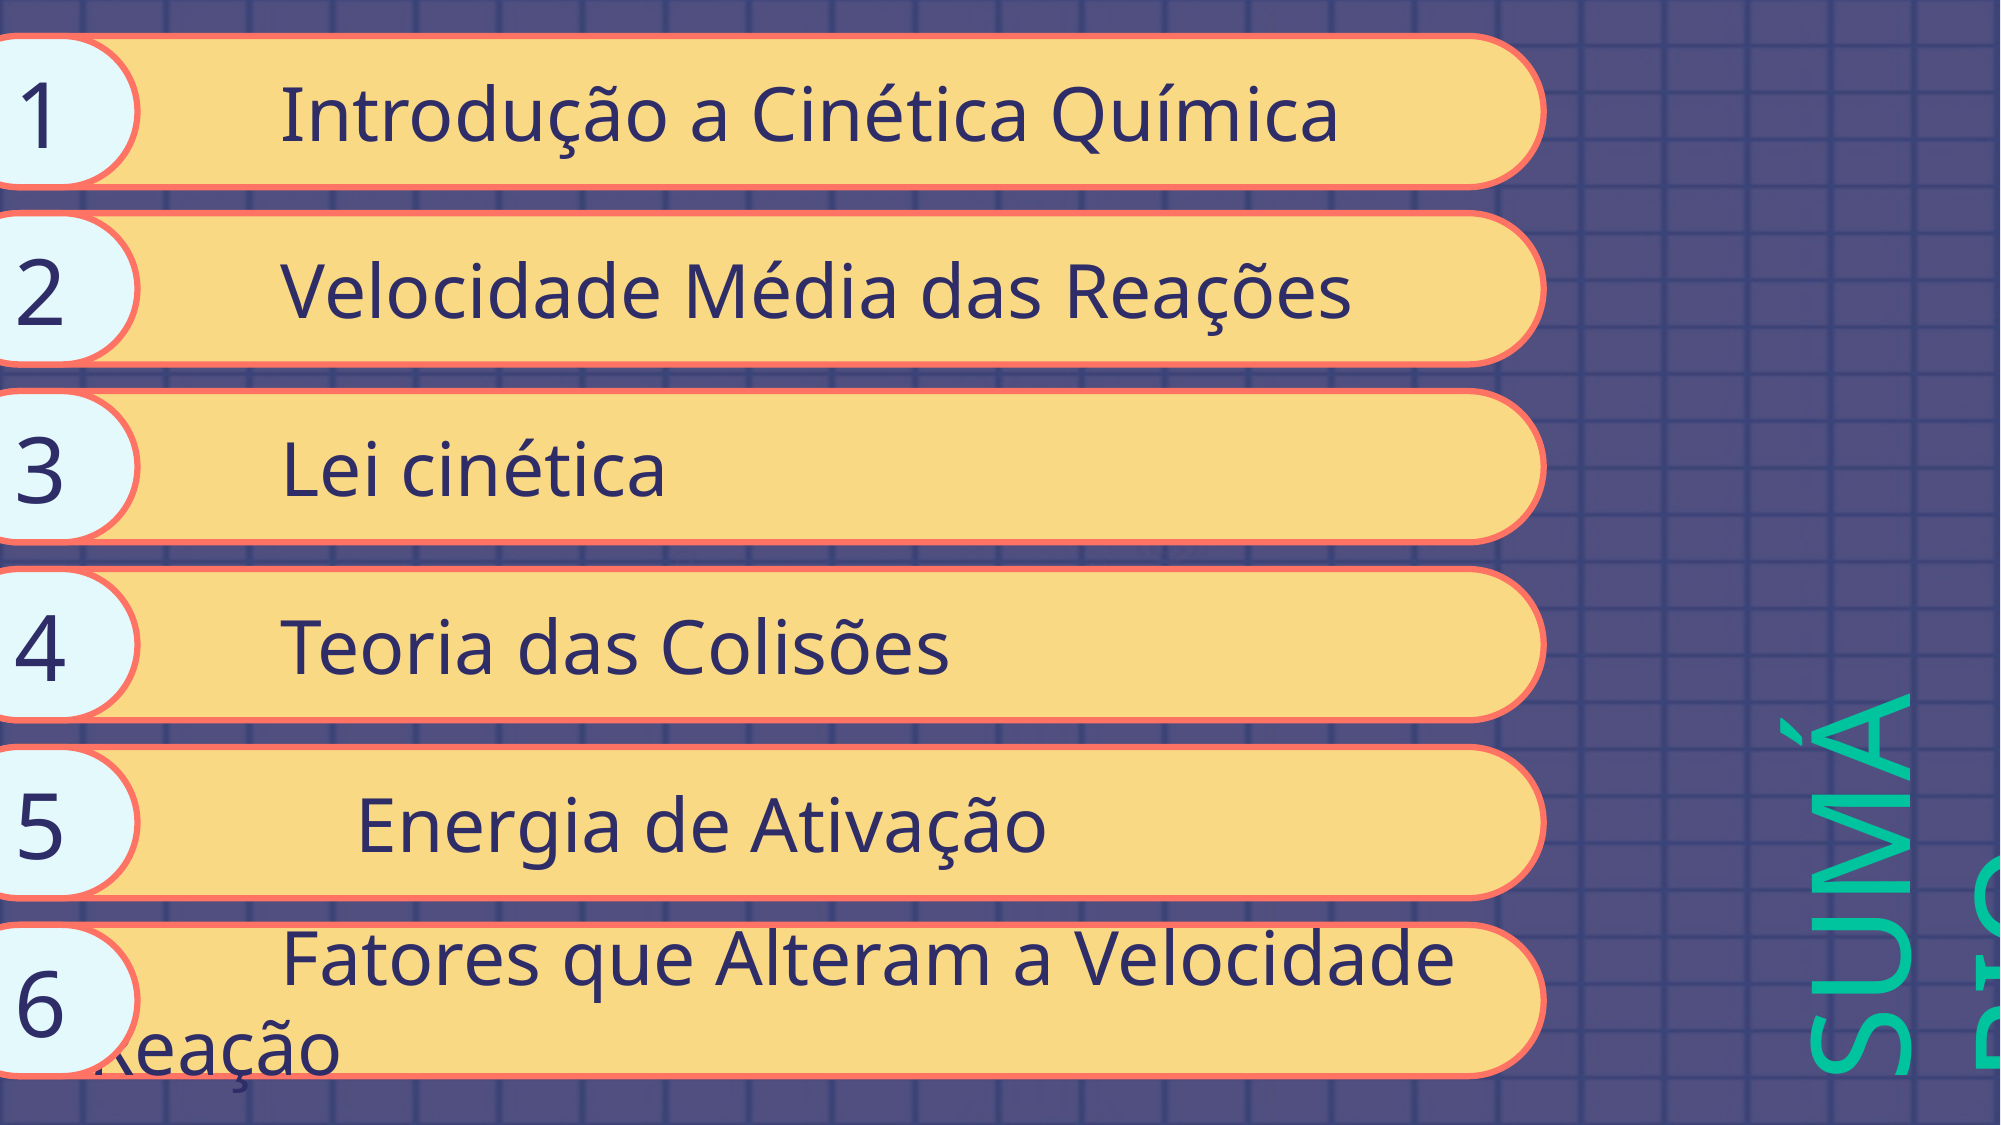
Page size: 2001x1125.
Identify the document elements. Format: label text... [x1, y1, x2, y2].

text_box Introdução a Cinética Química [66, 34, 1545, 189]
text_box 1 [0, 34, 139, 189]
text_box Velocidade Média das Reações [70, 212, 1545, 366]
text_box SUMÁRIO [1764, 599, 2000, 1097]
text_box Energia de Ativação [66, 745, 1545, 900]
text_box Fatores que Alteram a Velocidade da Reação [67, 923, 1545, 1078]
text_box 6 [0, 923, 139, 1078]
picture [0, 0, 2001, 1125]
text_box 2 [0, 212, 139, 366]
text_box 5 [0, 745, 139, 900]
text_box Lei cinética [70, 390, 1545, 544]
text_box 3 [0, 390, 139, 544]
text_box Teoria das Colisões [63, 567, 1545, 722]
text_box 4 [0, 567, 139, 722]
